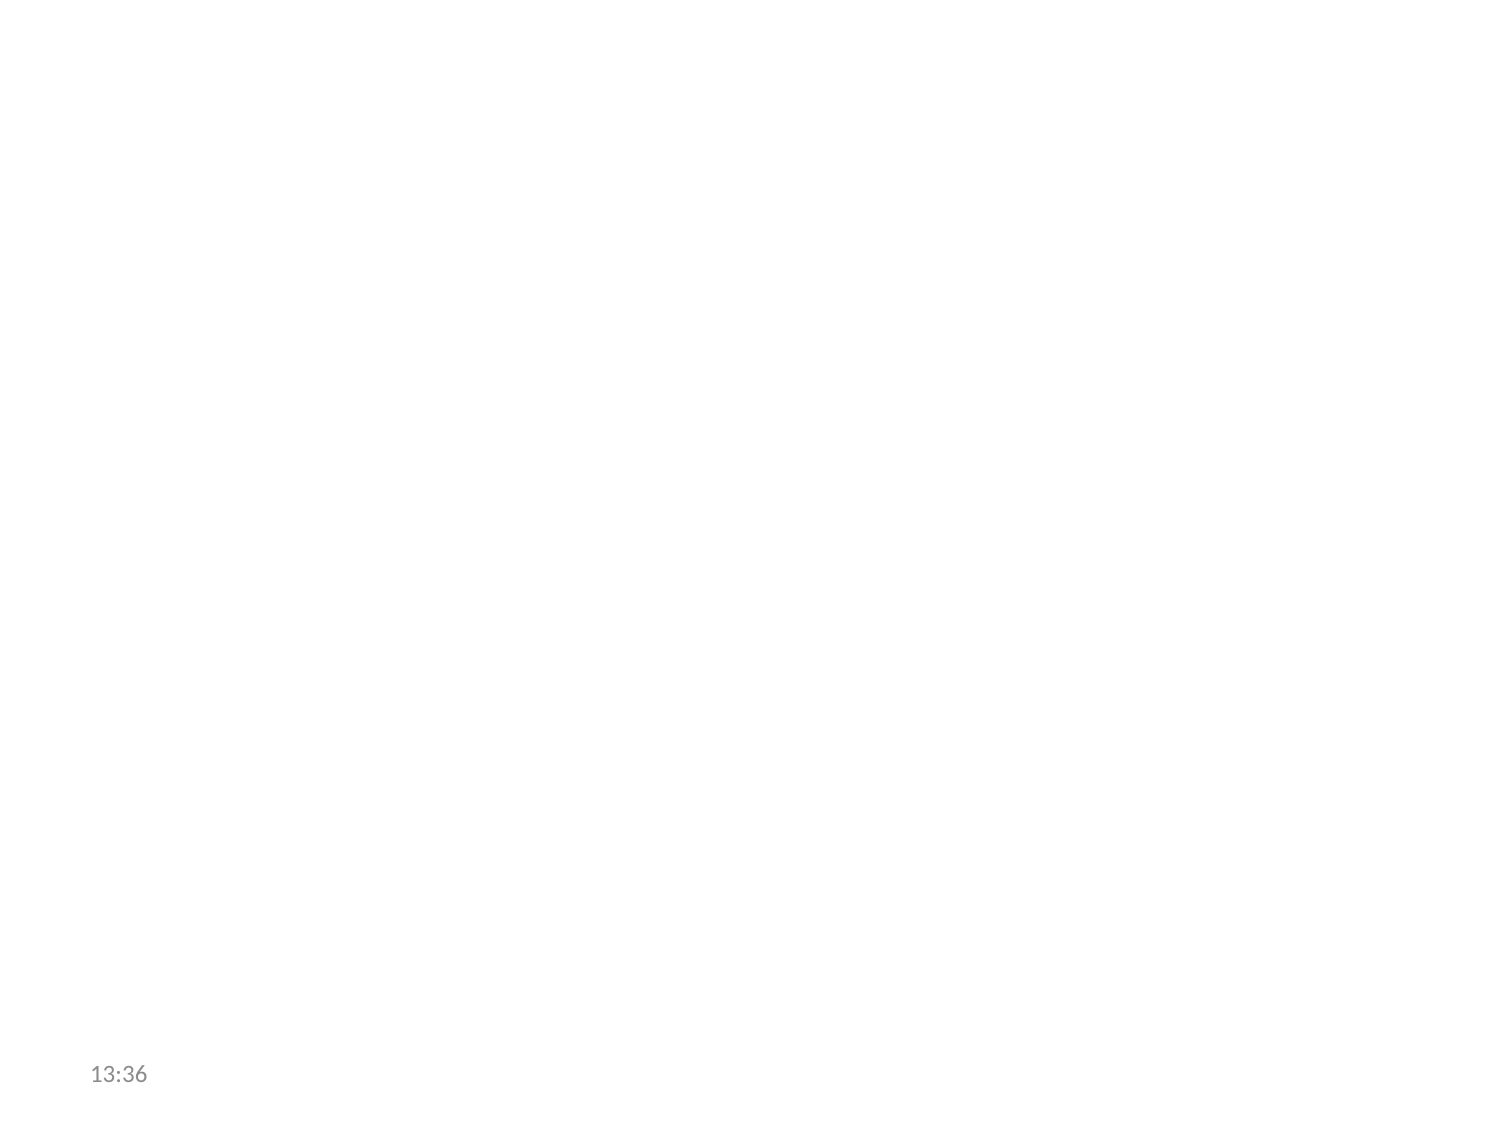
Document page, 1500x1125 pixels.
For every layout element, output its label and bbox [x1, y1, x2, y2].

slide_number [75, 1042, 425, 1103]
